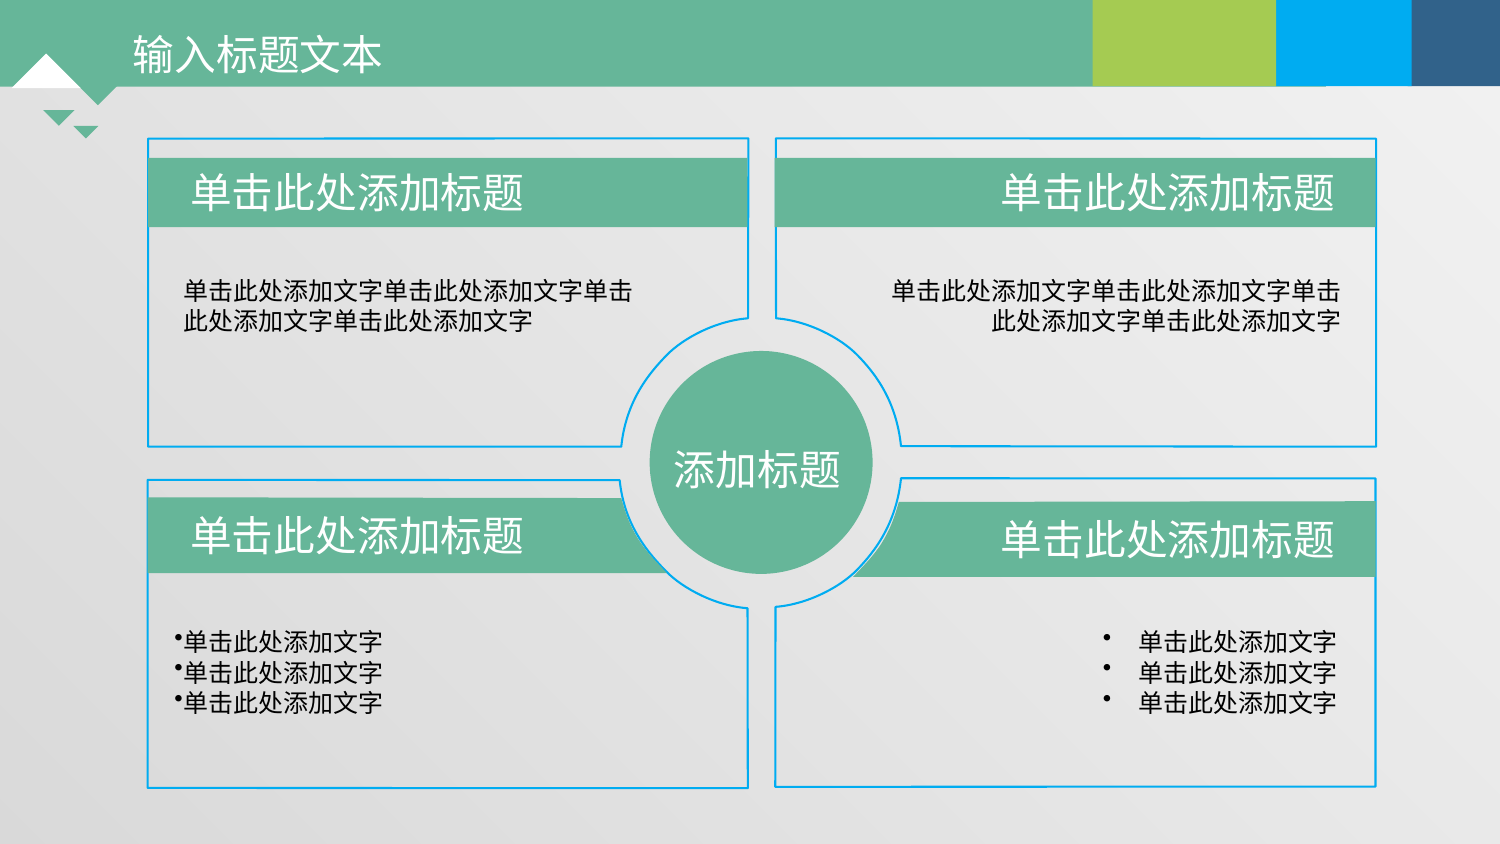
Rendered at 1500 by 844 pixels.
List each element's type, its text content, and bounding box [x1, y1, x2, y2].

text_box 单击此处添加文字单击此处添加文字单击此处添加文字单击此处添加文字 [169, 268, 654, 343]
text_box 单击此处添加文字单击此处添加文字单击此处添加文字单击此处添加文字 [865, 267, 1357, 343]
text_box [147, 581, 748, 789]
text_box [775, 234, 1377, 447]
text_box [147, 497, 644, 574]
text_box [897, 478, 1376, 500]
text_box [649, 350, 873, 575]
text_box [147, 479, 622, 496]
text_box [148, 233, 749, 447]
text_box 单击此处添加文字 单击此处添加文字 单击此处添加文字 [159, 630, 710, 724]
text_box [148, 138, 749, 158]
text_box [775, 138, 1377, 158]
text_box [775, 582, 1376, 787]
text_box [876, 500, 1376, 578]
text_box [774, 157, 1376, 228]
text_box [147, 157, 748, 228]
text_box 单击此处添加文字 单击此处添加文字 单击此处添加文字 [803, 630, 1353, 724]
